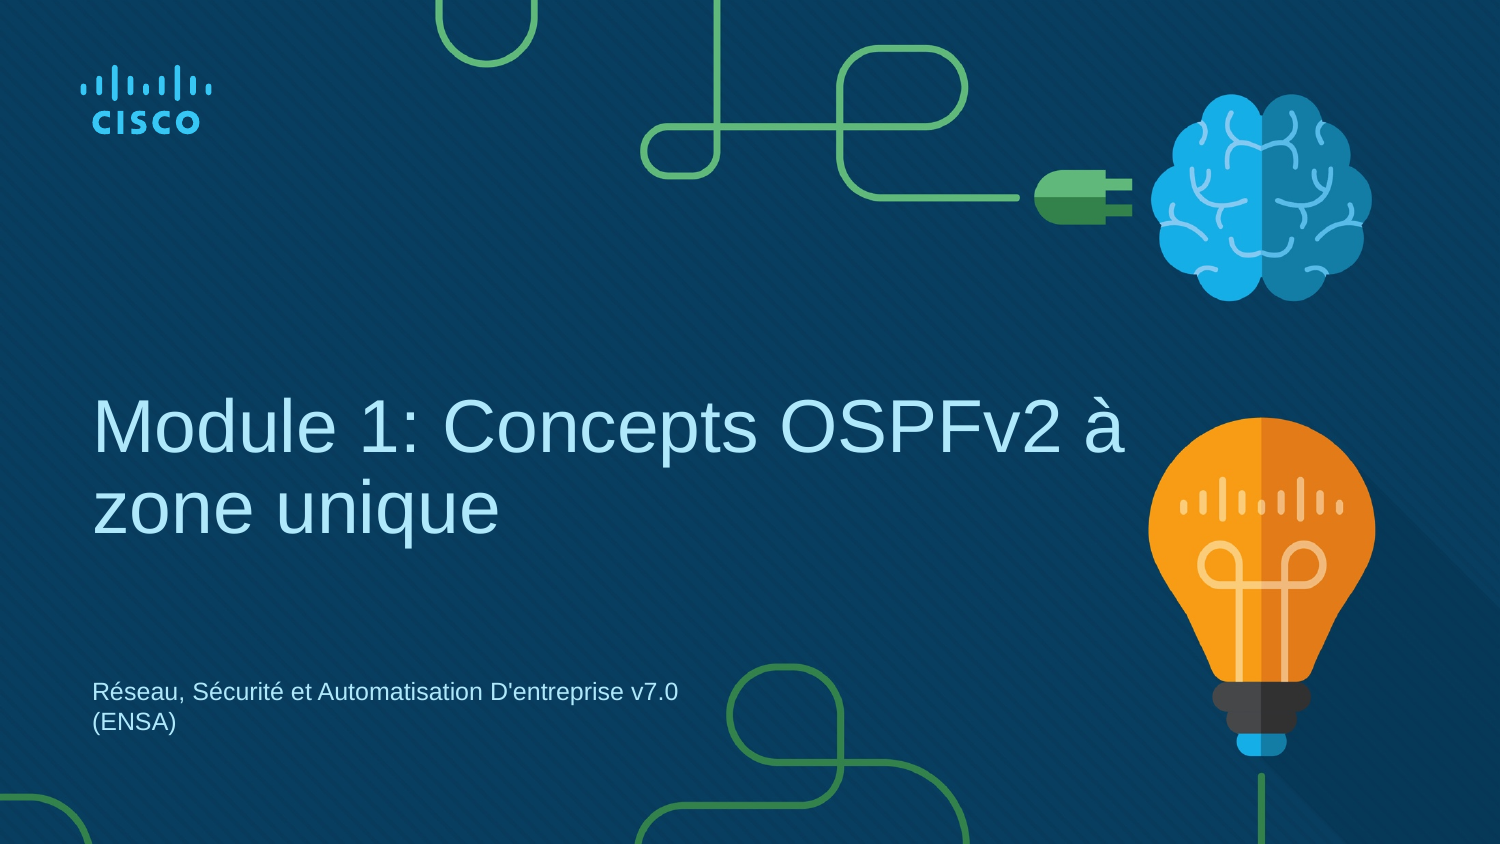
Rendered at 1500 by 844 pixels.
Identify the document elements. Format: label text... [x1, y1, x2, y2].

subtitle Réseau, Sécurité et Automatisation D'entreprise v7.0 (ENSA) [77, 624, 702, 773]
picture [0, 0, 1500, 844]
title Module 1: Concepts OSPFv2 à zone unique [77, 380, 1172, 558]
